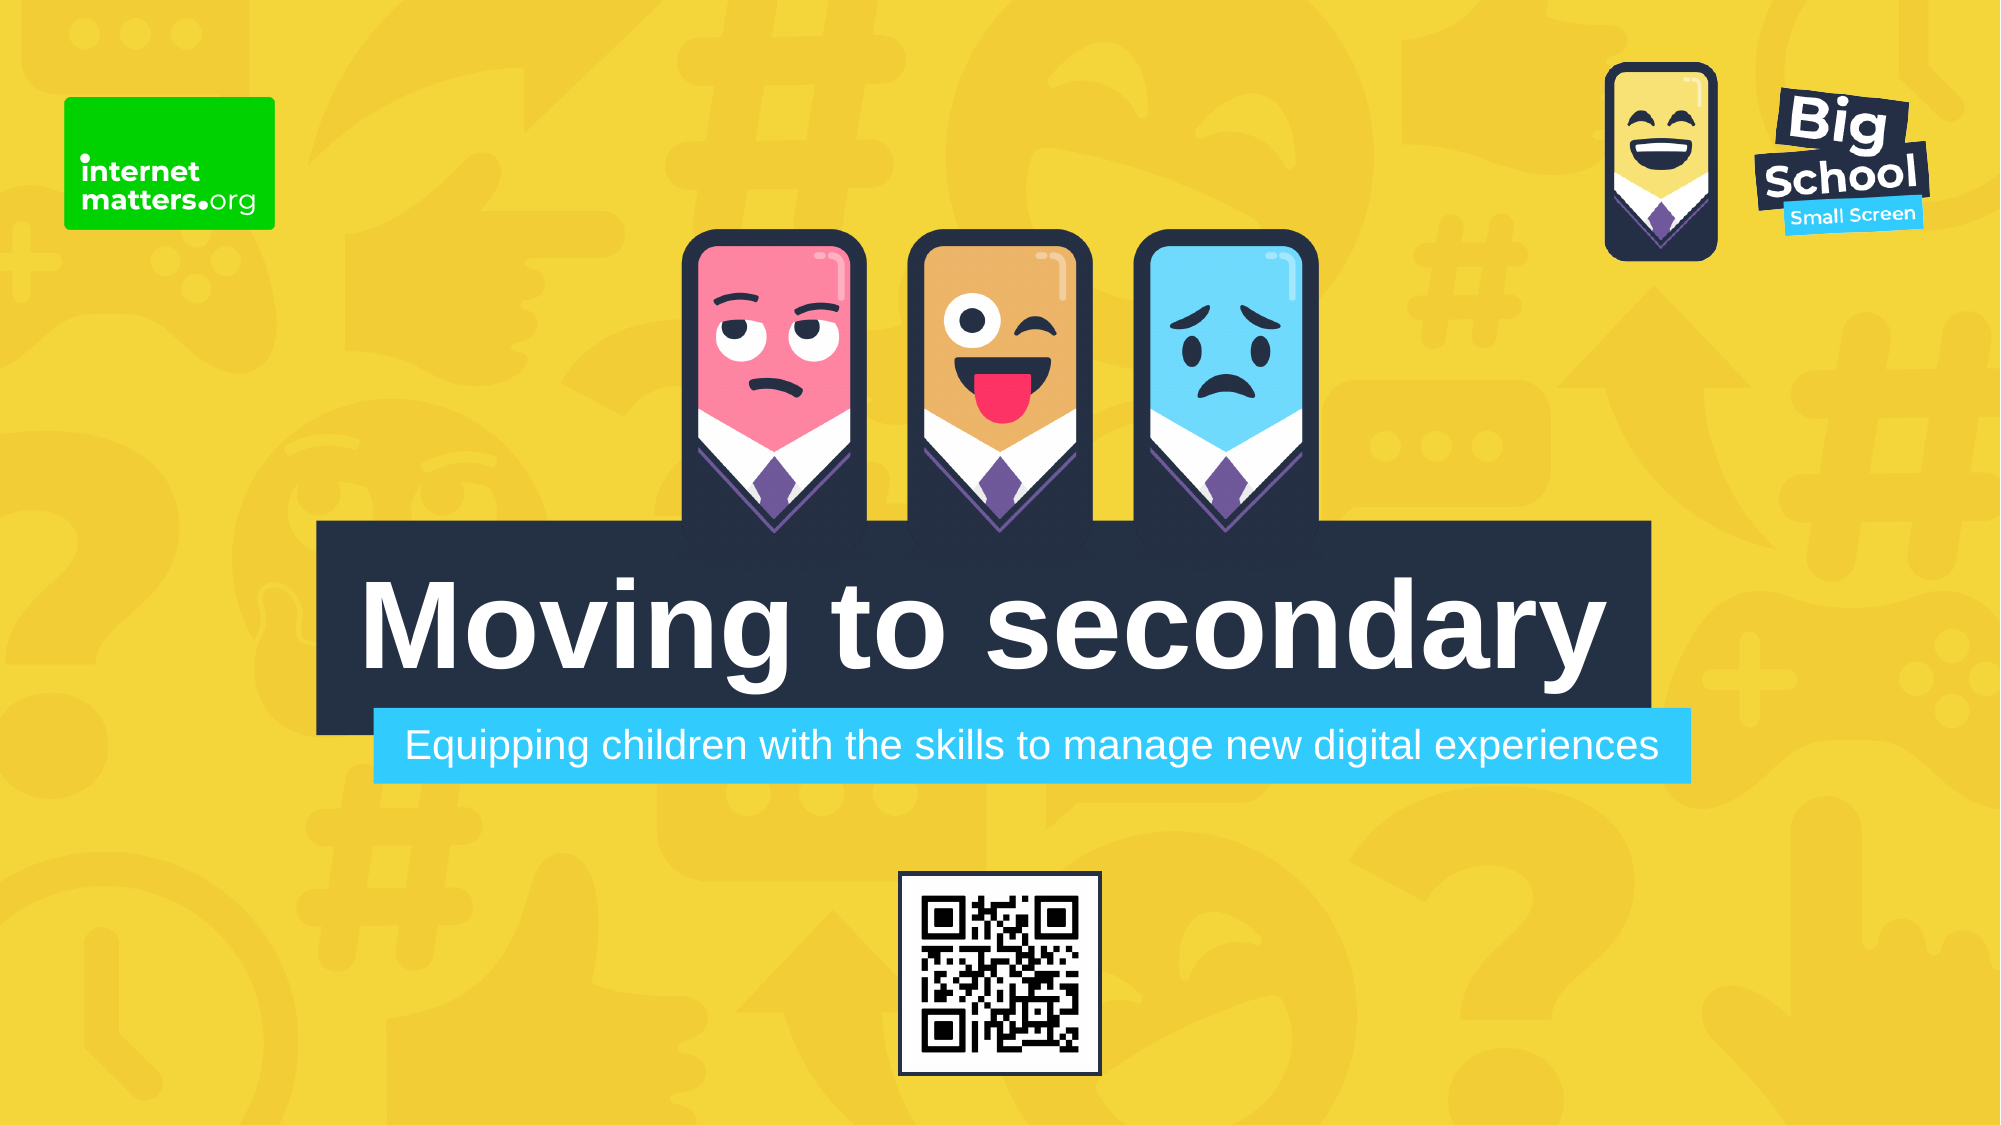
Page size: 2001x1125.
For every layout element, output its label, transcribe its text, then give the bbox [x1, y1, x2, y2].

title Moving to secondary [316, 520, 1652, 736]
picture [0, 0, 2000, 1125]
subtitle Equipping children with the skills to manage new digital experiences [373, 707, 1692, 784]
